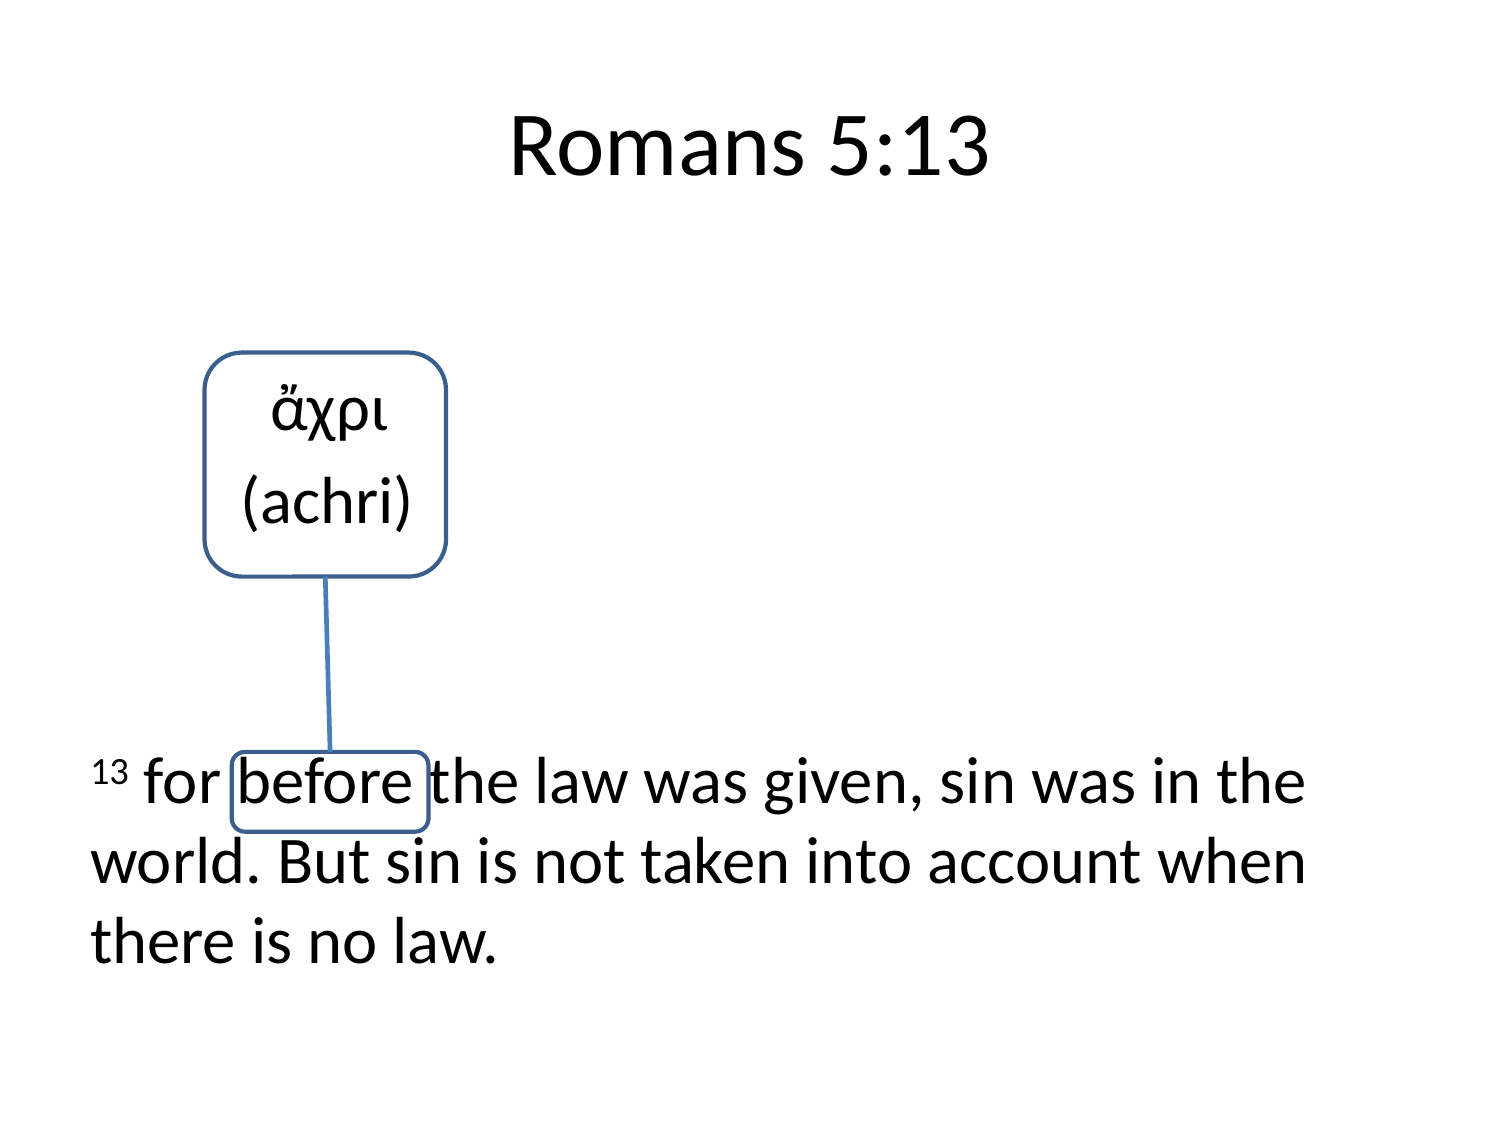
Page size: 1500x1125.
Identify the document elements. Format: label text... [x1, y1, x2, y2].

text_box [229, 749, 431, 834]
list ἄχρι (achri) 13 for before the law was given, sin was in the world. But sin is not taken into account when there is no law. [75, 262, 1425, 1005]
text_box [202, 350, 449, 579]
title Romans 5:13 [75, 45, 1425, 233]
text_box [325, 576, 331, 753]
